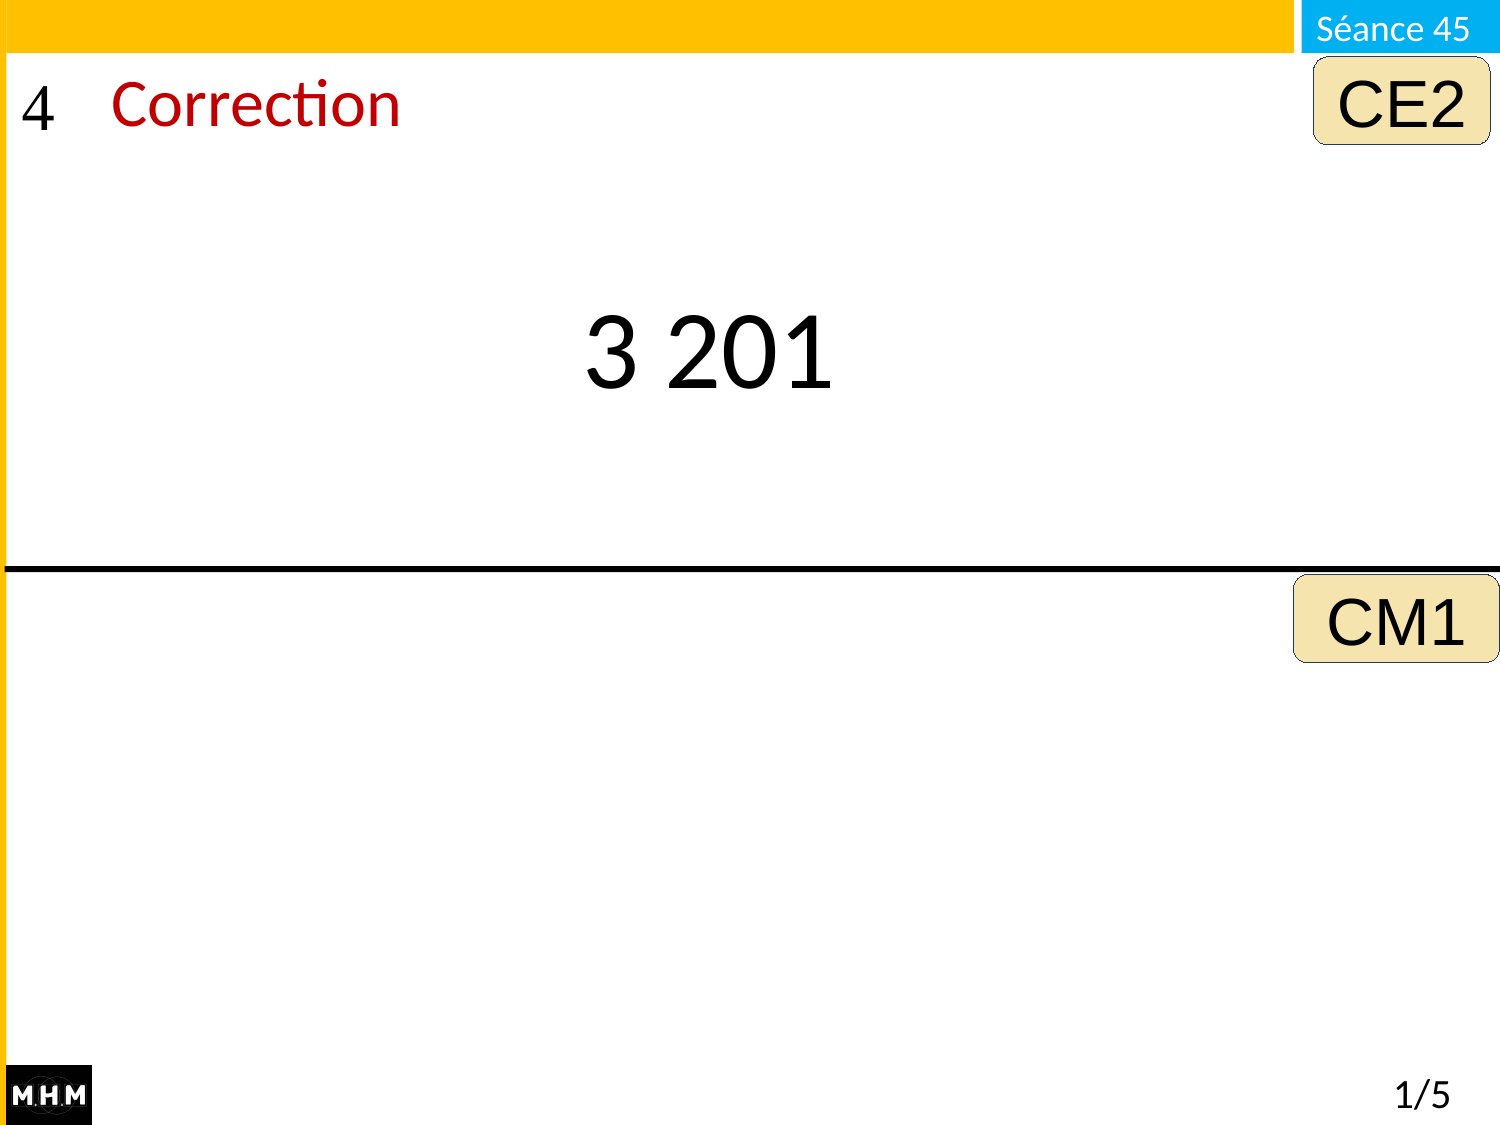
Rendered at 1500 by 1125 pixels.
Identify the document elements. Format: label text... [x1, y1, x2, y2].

text_box CM1 [1293, 574, 1500, 663]
picture [6, 1065, 92, 1125]
list 1/5 [1344, 1064, 1500, 1125]
text_box 3 201 [561, 268, 936, 419]
title Correction [96, 60, 1391, 149]
text_box CE2 [1313, 56, 1491, 145]
